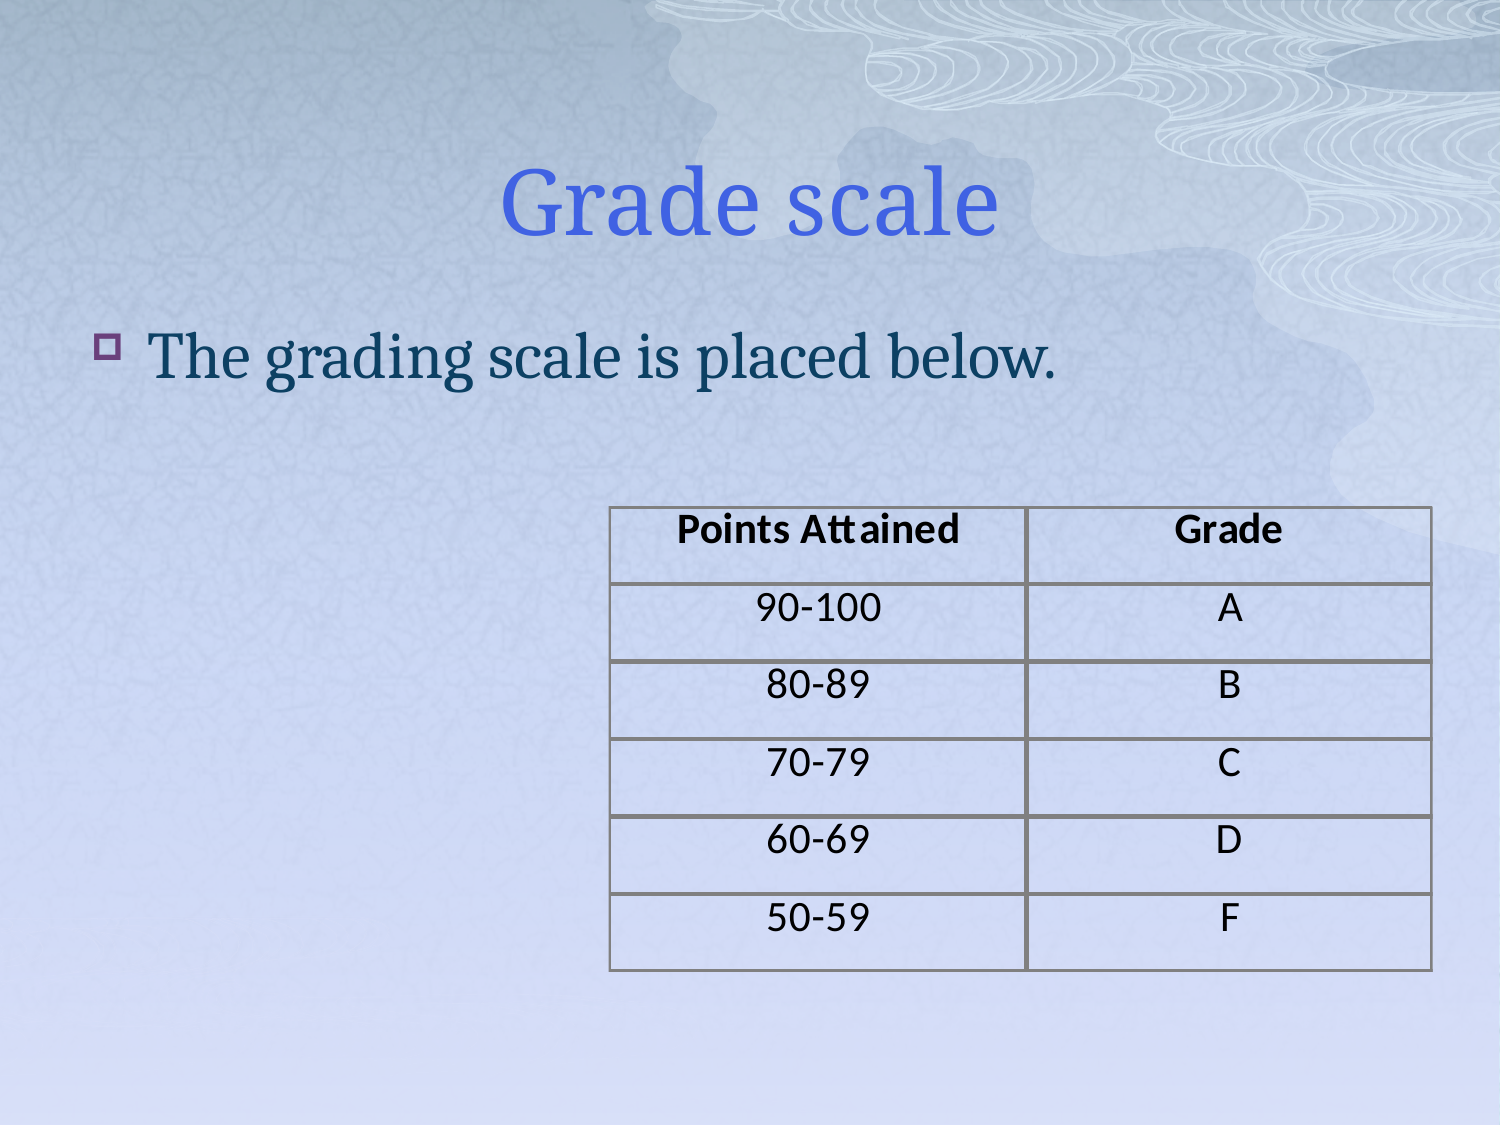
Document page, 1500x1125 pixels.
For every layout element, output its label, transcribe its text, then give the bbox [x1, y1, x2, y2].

title Grade scale [75, 105, 1425, 293]
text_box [608, 506, 1435, 974]
list The grading scale is placed below. [76, 304, 1430, 1032]
